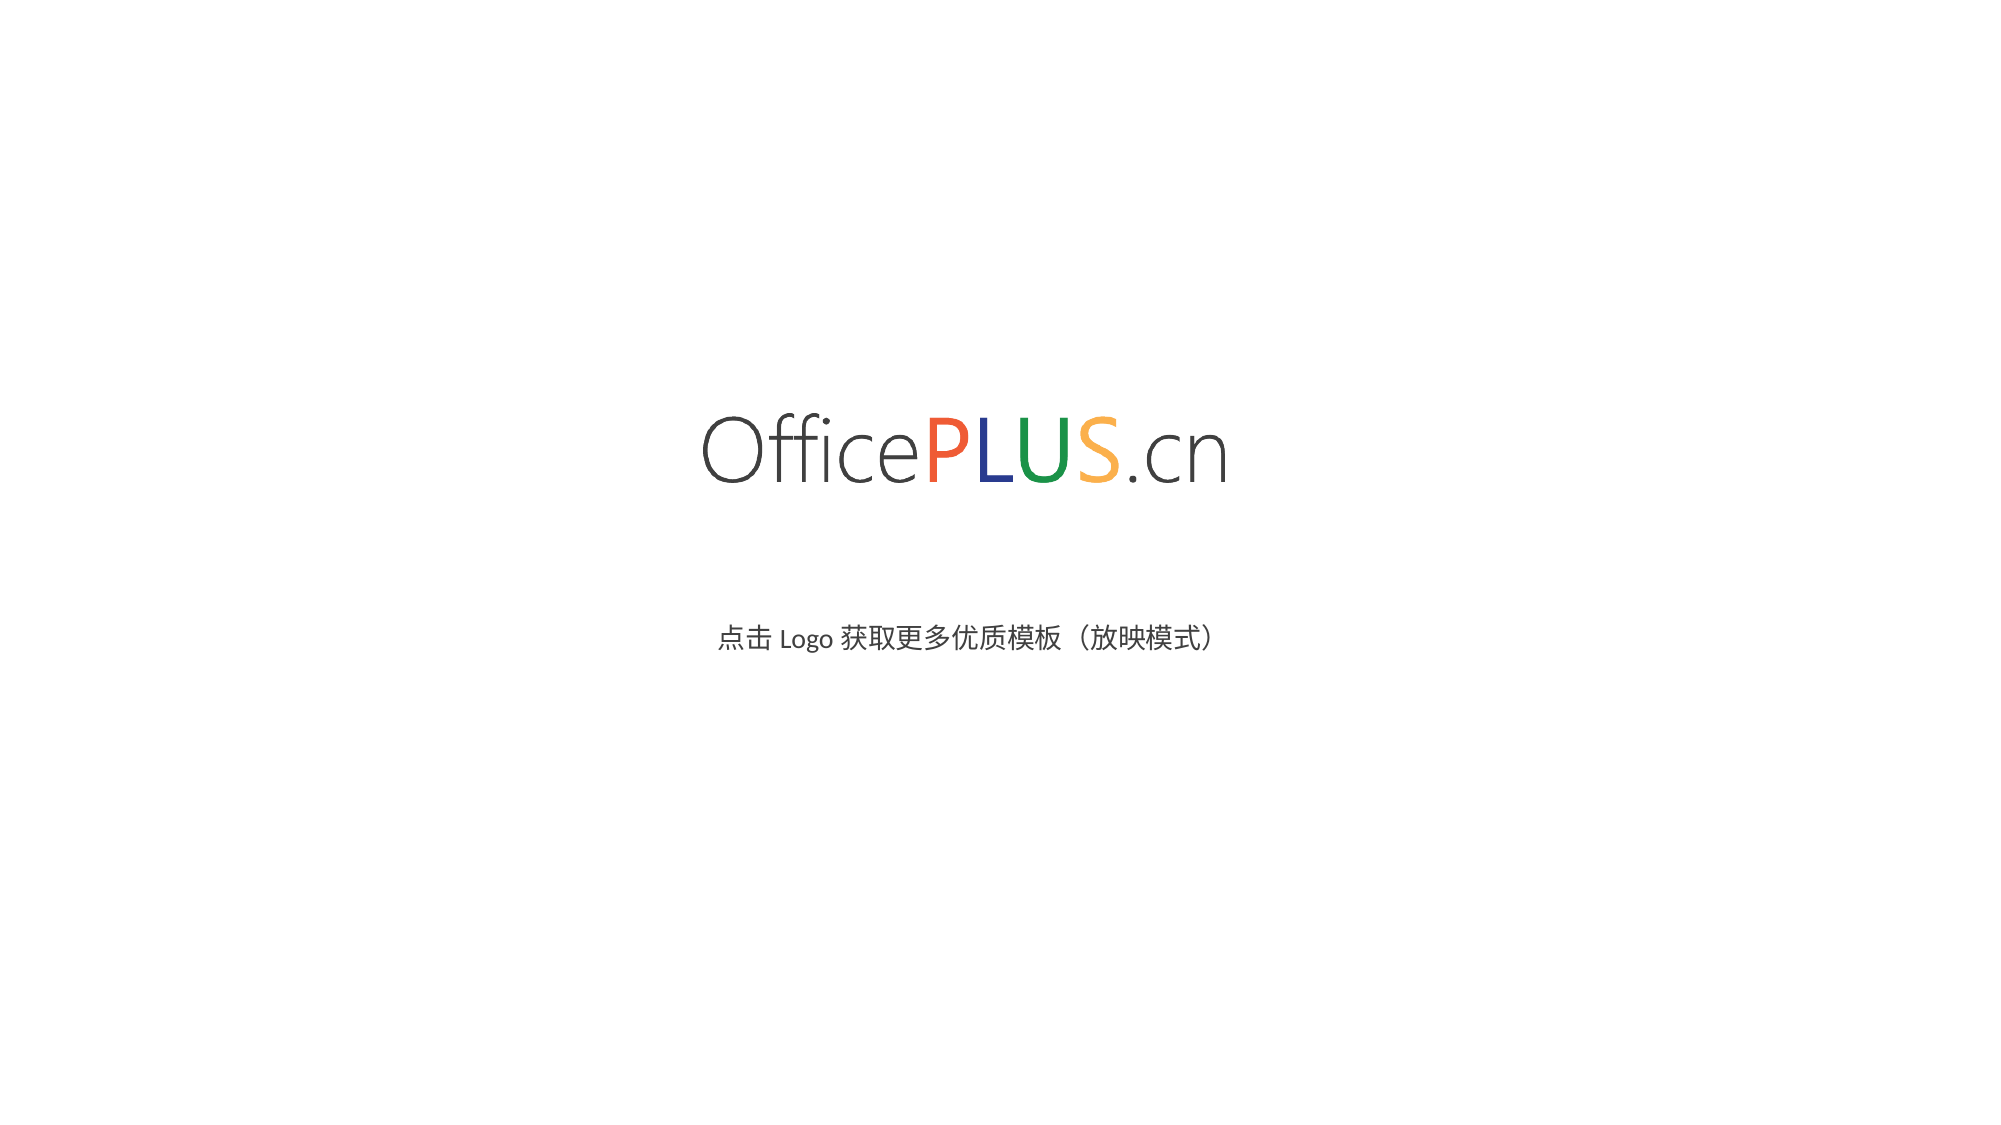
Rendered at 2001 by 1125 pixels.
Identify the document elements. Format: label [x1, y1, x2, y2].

picture [703, 413, 1225, 483]
